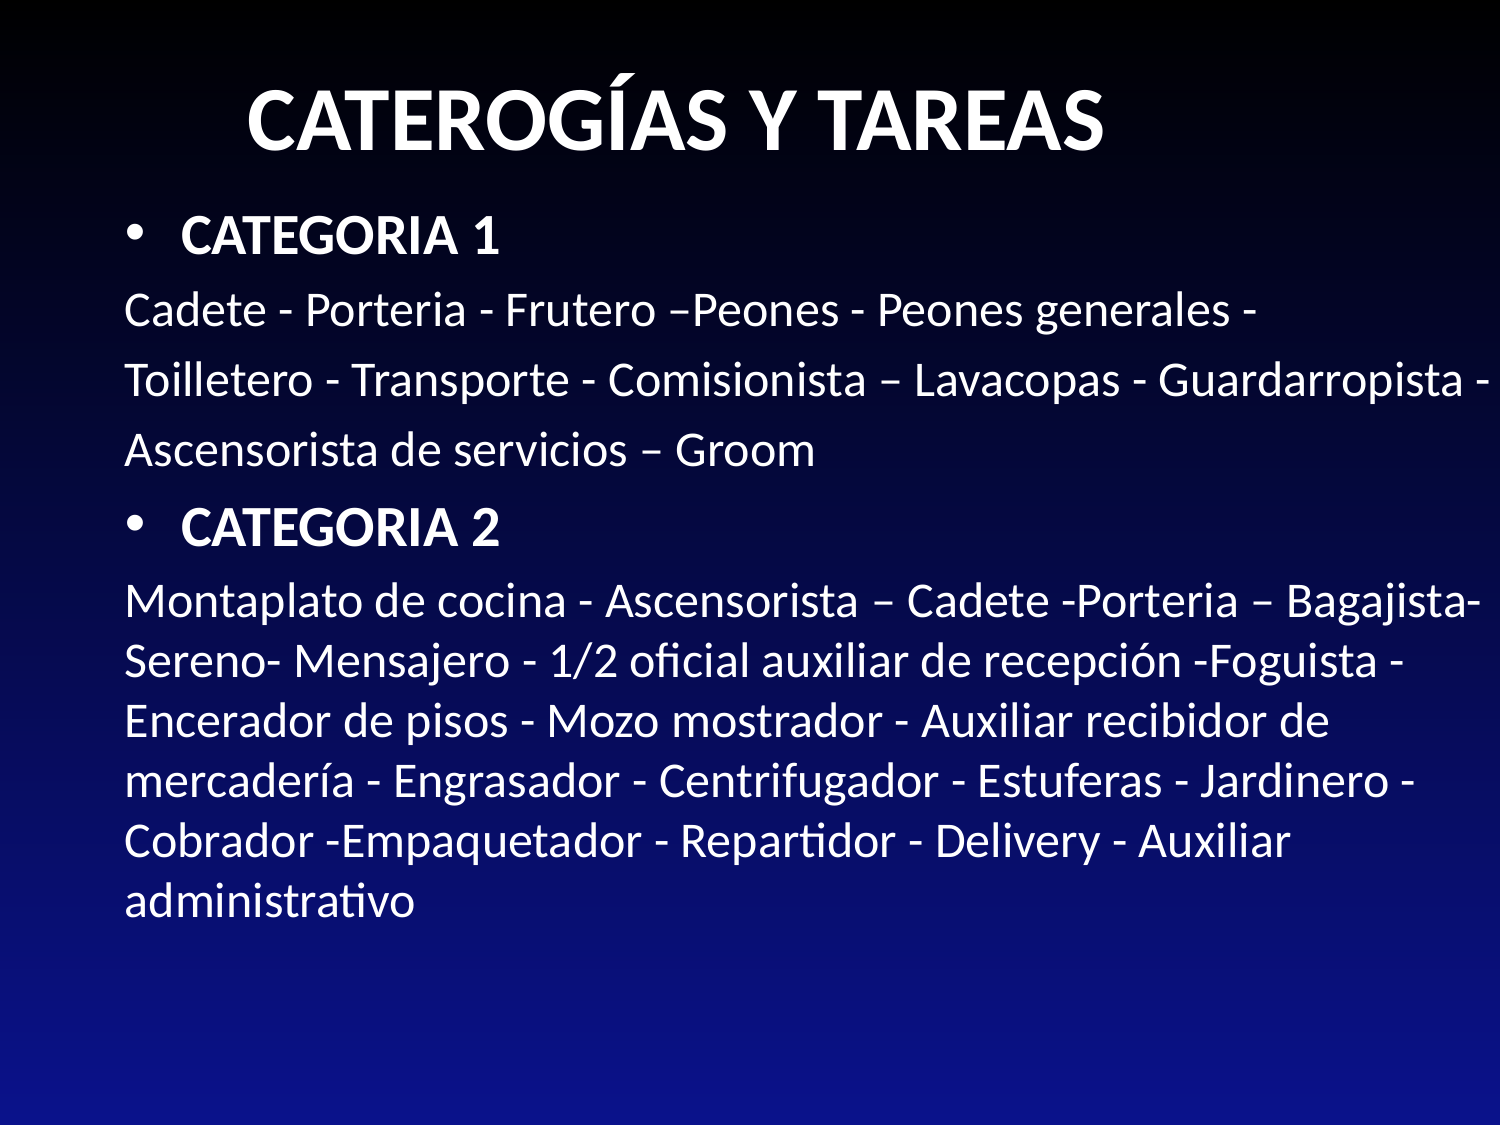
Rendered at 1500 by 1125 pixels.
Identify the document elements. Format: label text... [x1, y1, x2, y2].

title CATEROGÍAS Y TAREAS [0, 58, 1376, 213]
list CATEGORIA 1 Cadete - Porteria - Frutero –Peones - Peones generales - Toilletero - Transporte - Comisionista – Lavacopas - Guardarropista - Ascensorista de servicios – Groom CATEGORIA 2 Montaplato de cocina - Ascensorista – Cadete -Porteria – Bagajista- Sereno- Mensajero - 1/2 oficial auxiliar de recepción -Foguista - Encerador de pisos - Mozo mostrador - Auxiliar recibidor de mercadería - Engrasador - Centrifugador - Estuferas - Jardinero - Cobrador -Empaquetador - Repartidor - Delivery - Auxiliar administrativo [124, 196, 1500, 940]
